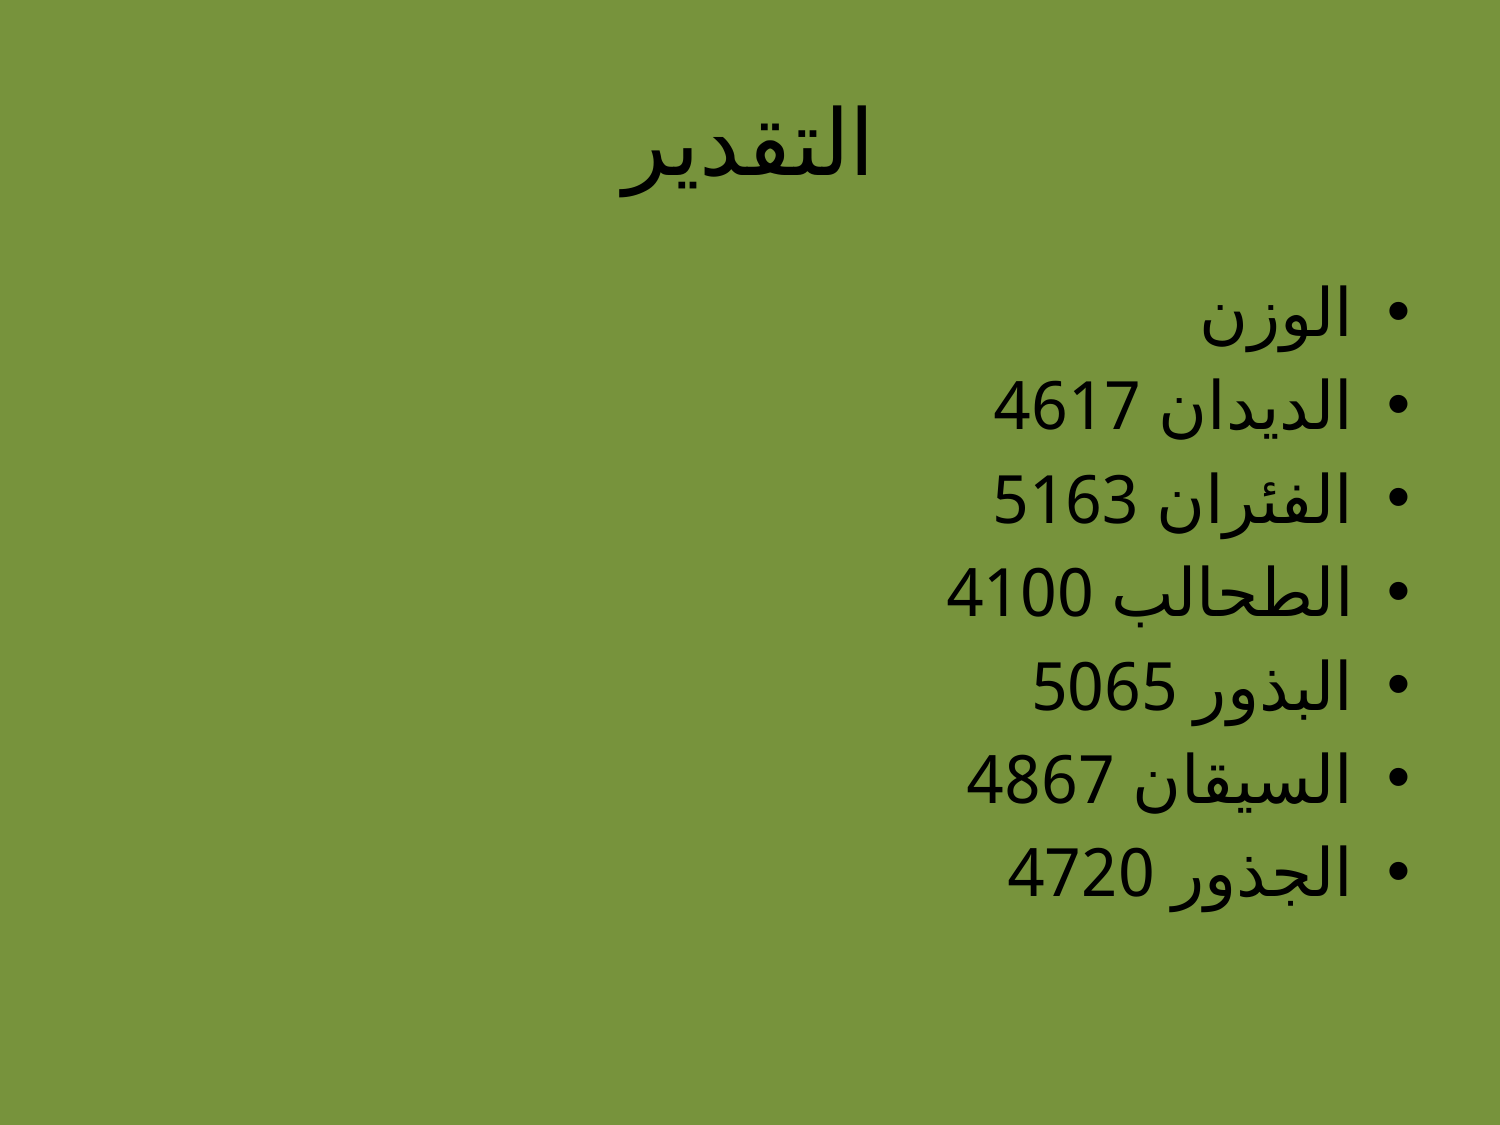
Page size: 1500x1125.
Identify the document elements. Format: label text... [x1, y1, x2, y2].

title التقدير [75, 45, 1425, 233]
list الوزن الديدان 4617 الفئران 5163 الطحالب 4100 البذور 5065 السيقان 4867 الجذور 4720 [75, 262, 1425, 1005]
